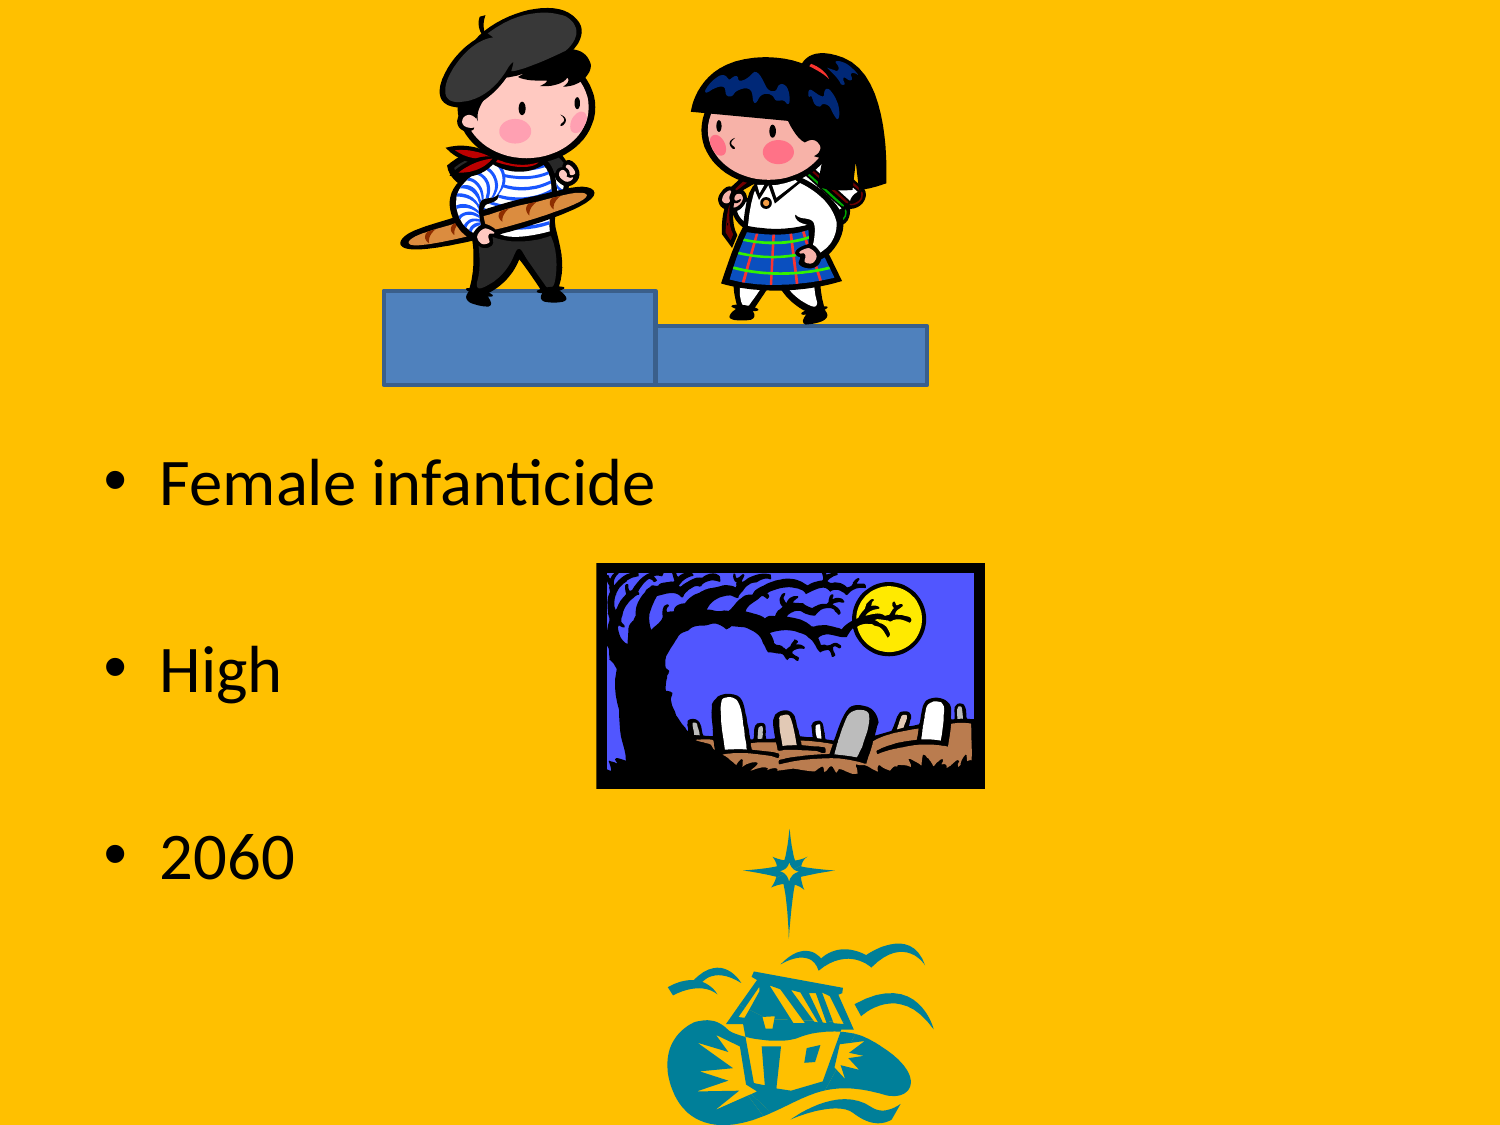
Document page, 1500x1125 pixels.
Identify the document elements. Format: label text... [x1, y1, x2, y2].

list Female infanticide High 2060 [88, 338, 1439, 1081]
picture [395, 0, 603, 307]
text_box [382, 289, 658, 387]
picture [690, 42, 892, 325]
text_box [653, 324, 929, 387]
picture [596, 562, 986, 790]
picture [667, 828, 934, 1125]
